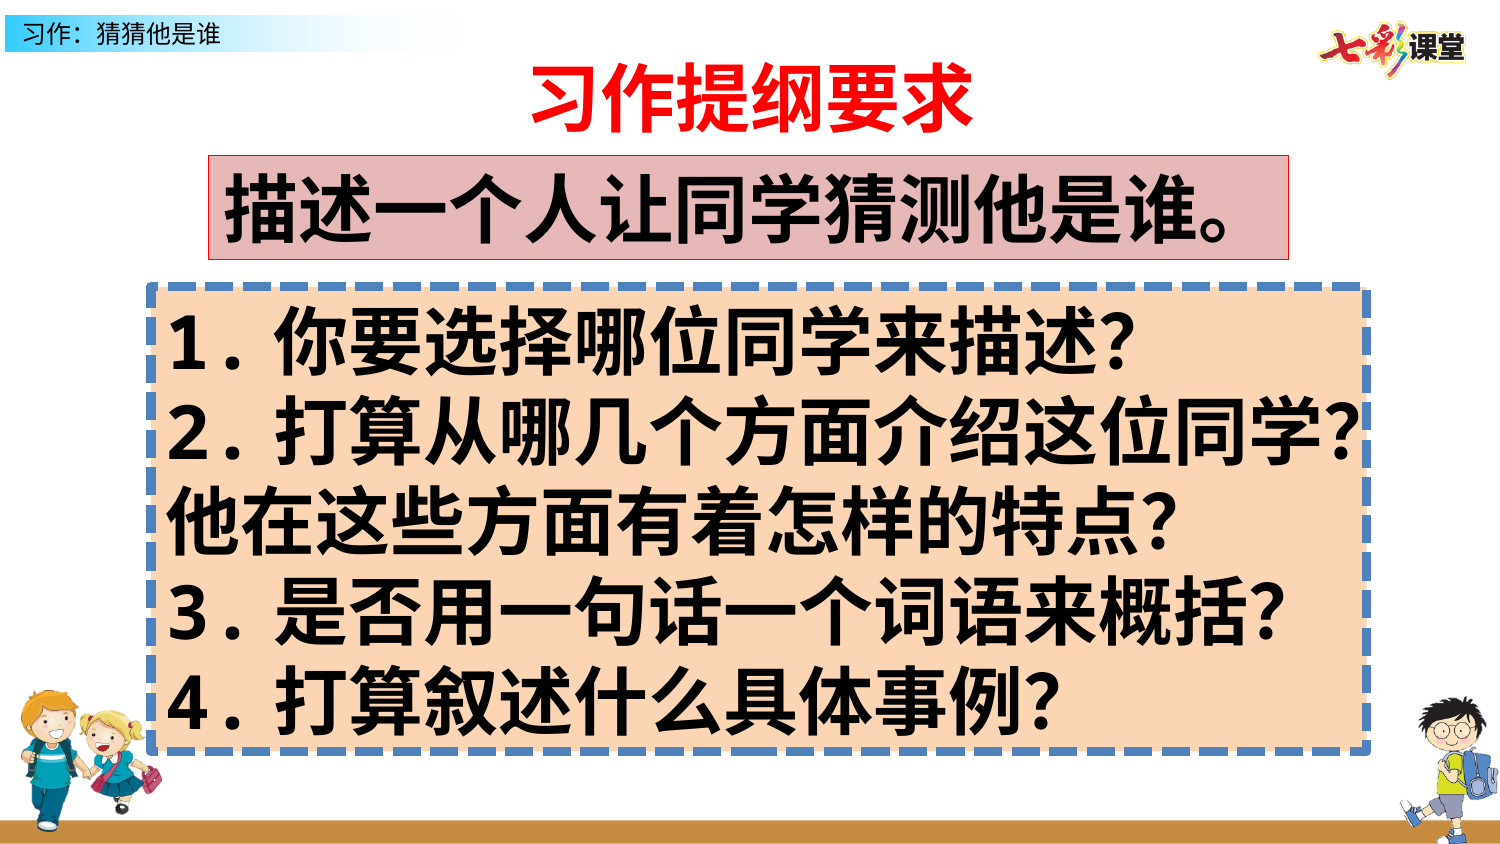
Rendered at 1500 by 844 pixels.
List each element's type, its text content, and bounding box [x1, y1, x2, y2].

text_box 描述一个人让同学猜测他是谁。 [208, 155, 1289, 260]
picture [21, 690, 162, 832]
picture [1316, 20, 1468, 80]
picture [1358, 684, 1500, 844]
text_box 习作提纲要求 [468, 43, 1032, 149]
text_box 1.你要选择哪位同学来描述？ 2.打算从哪几个方面介绍这位同学？他在这些方面有着怎样的特点？ 3.是否用一句话一个词语来概括？ 4.打算叙述什么具体事例？ [150, 286, 1367, 752]
